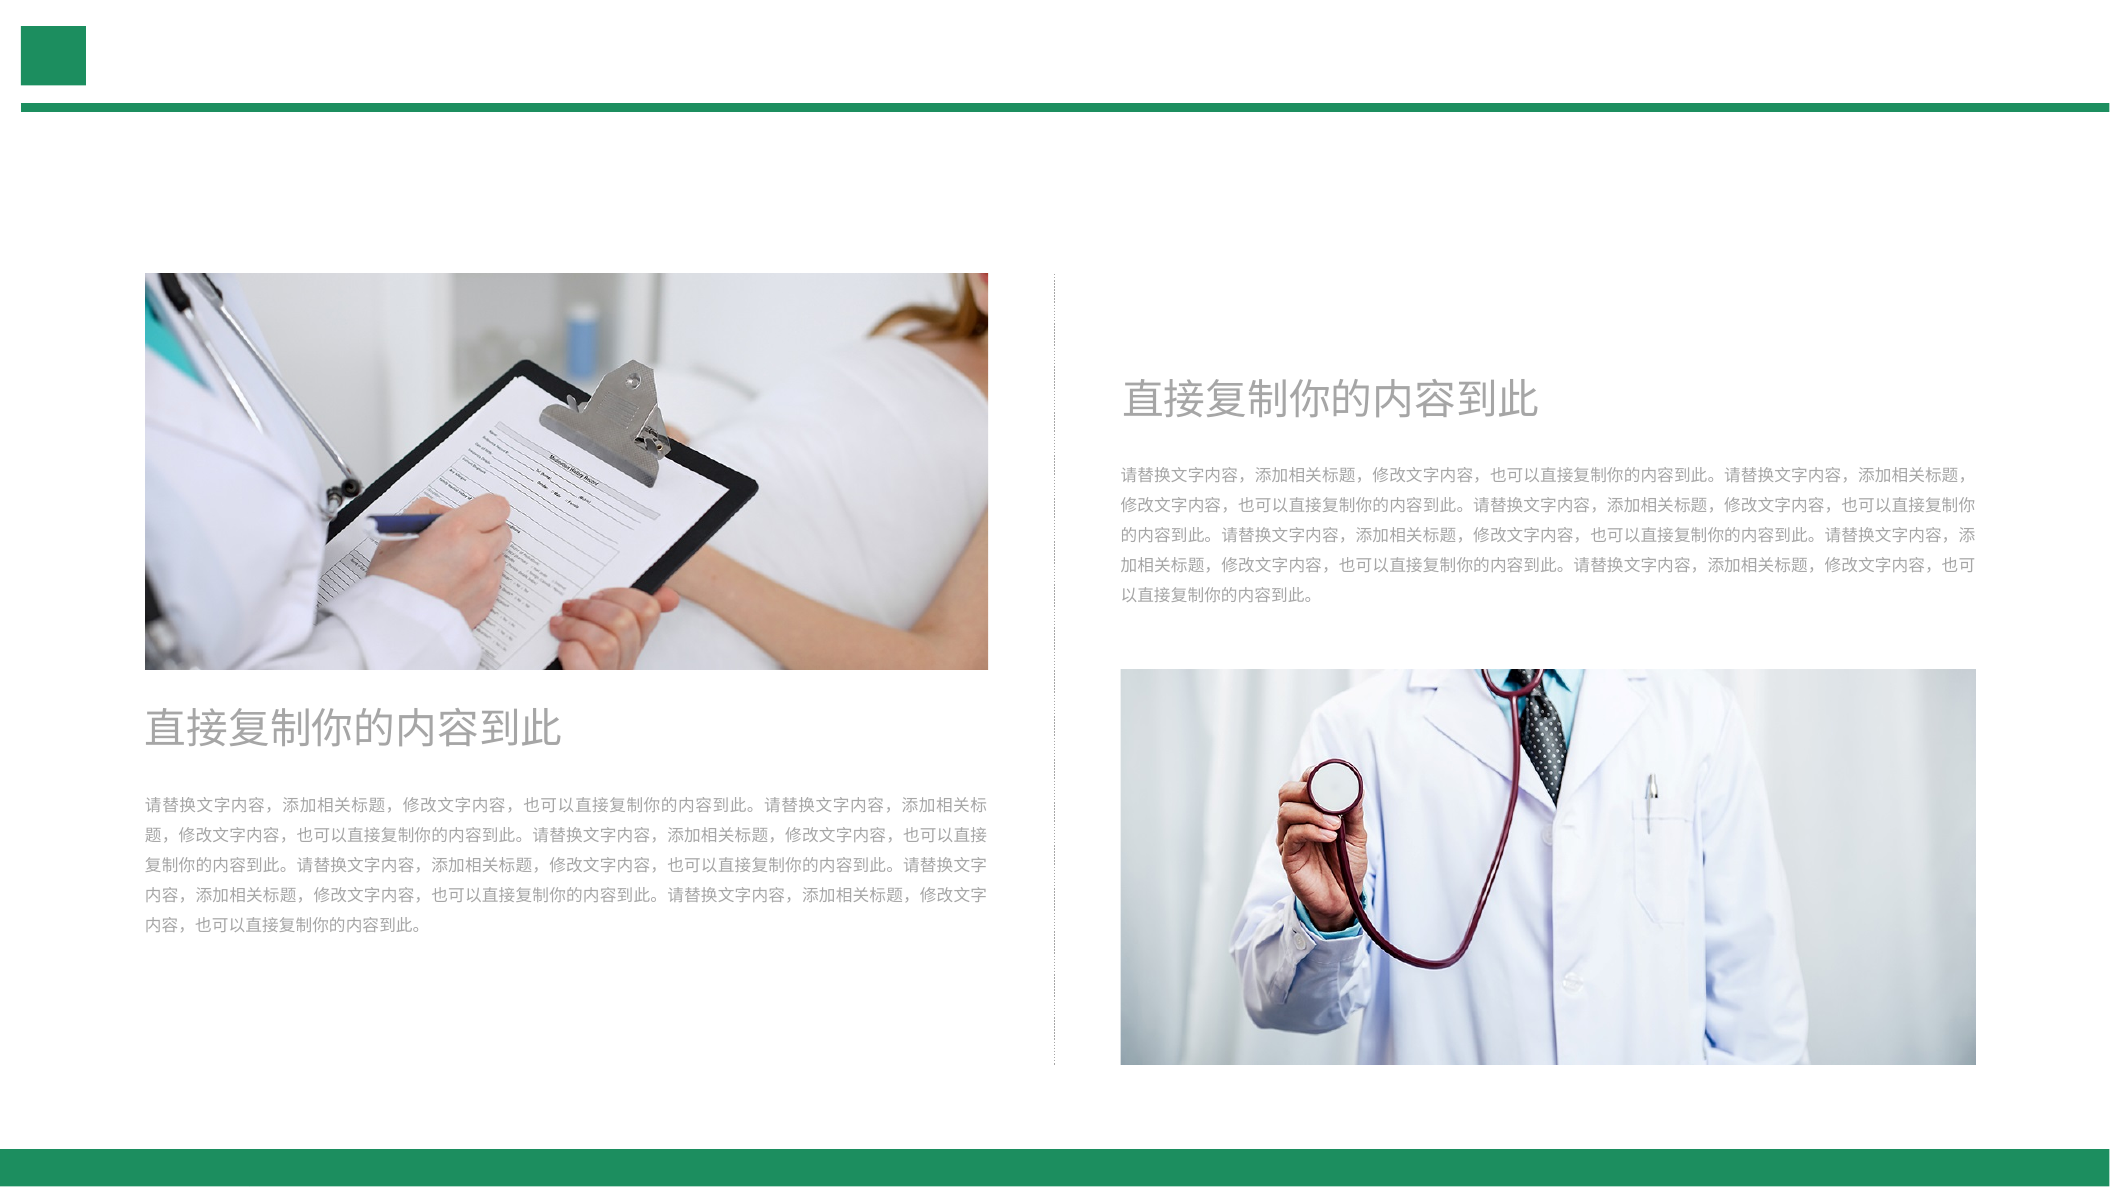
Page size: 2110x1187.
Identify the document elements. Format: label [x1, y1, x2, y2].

text_box [145, 273, 989, 937]
text_box [1120, 372, 1977, 1065]
